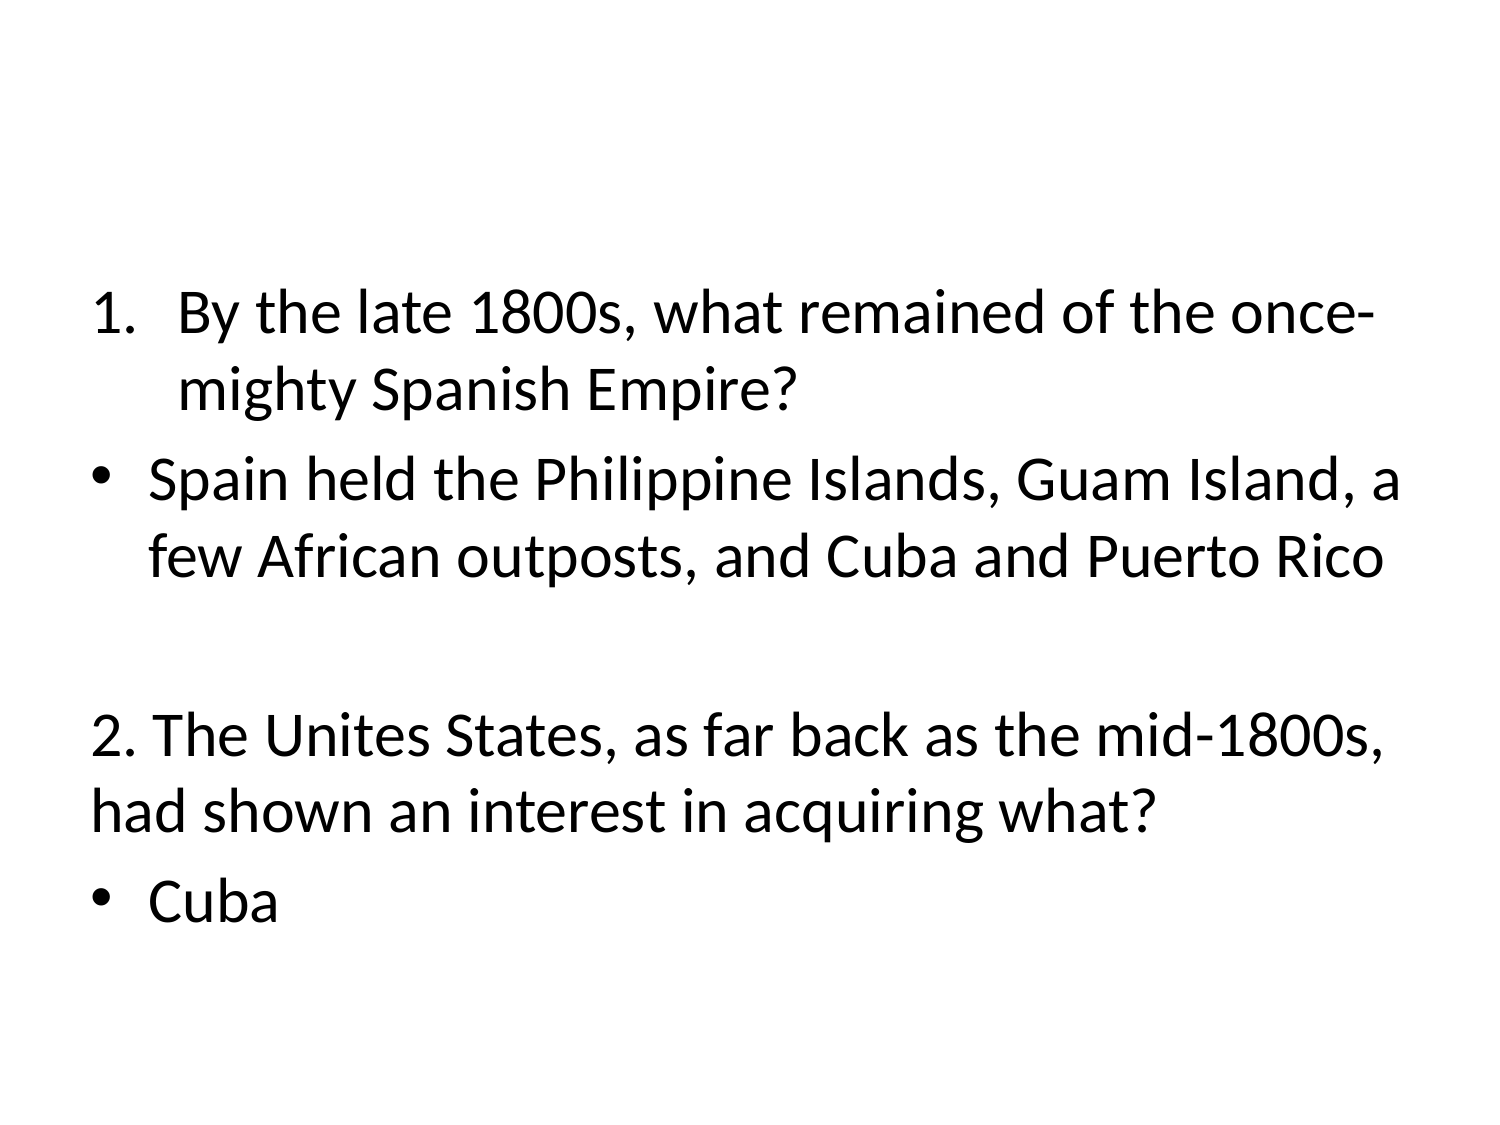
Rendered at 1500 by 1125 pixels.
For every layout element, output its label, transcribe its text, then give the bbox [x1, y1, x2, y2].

list By the late 1800s, what remained of the once-mighty Spanish Empire? Spain held the Philippine Islands, Guam Island, a few African outposts, and Cuba and Puerto Rico 2. The Unites States, as far back as the mid-1800s, had shown an interest in acquiring what? Cuba [75, 262, 1425, 1005]
